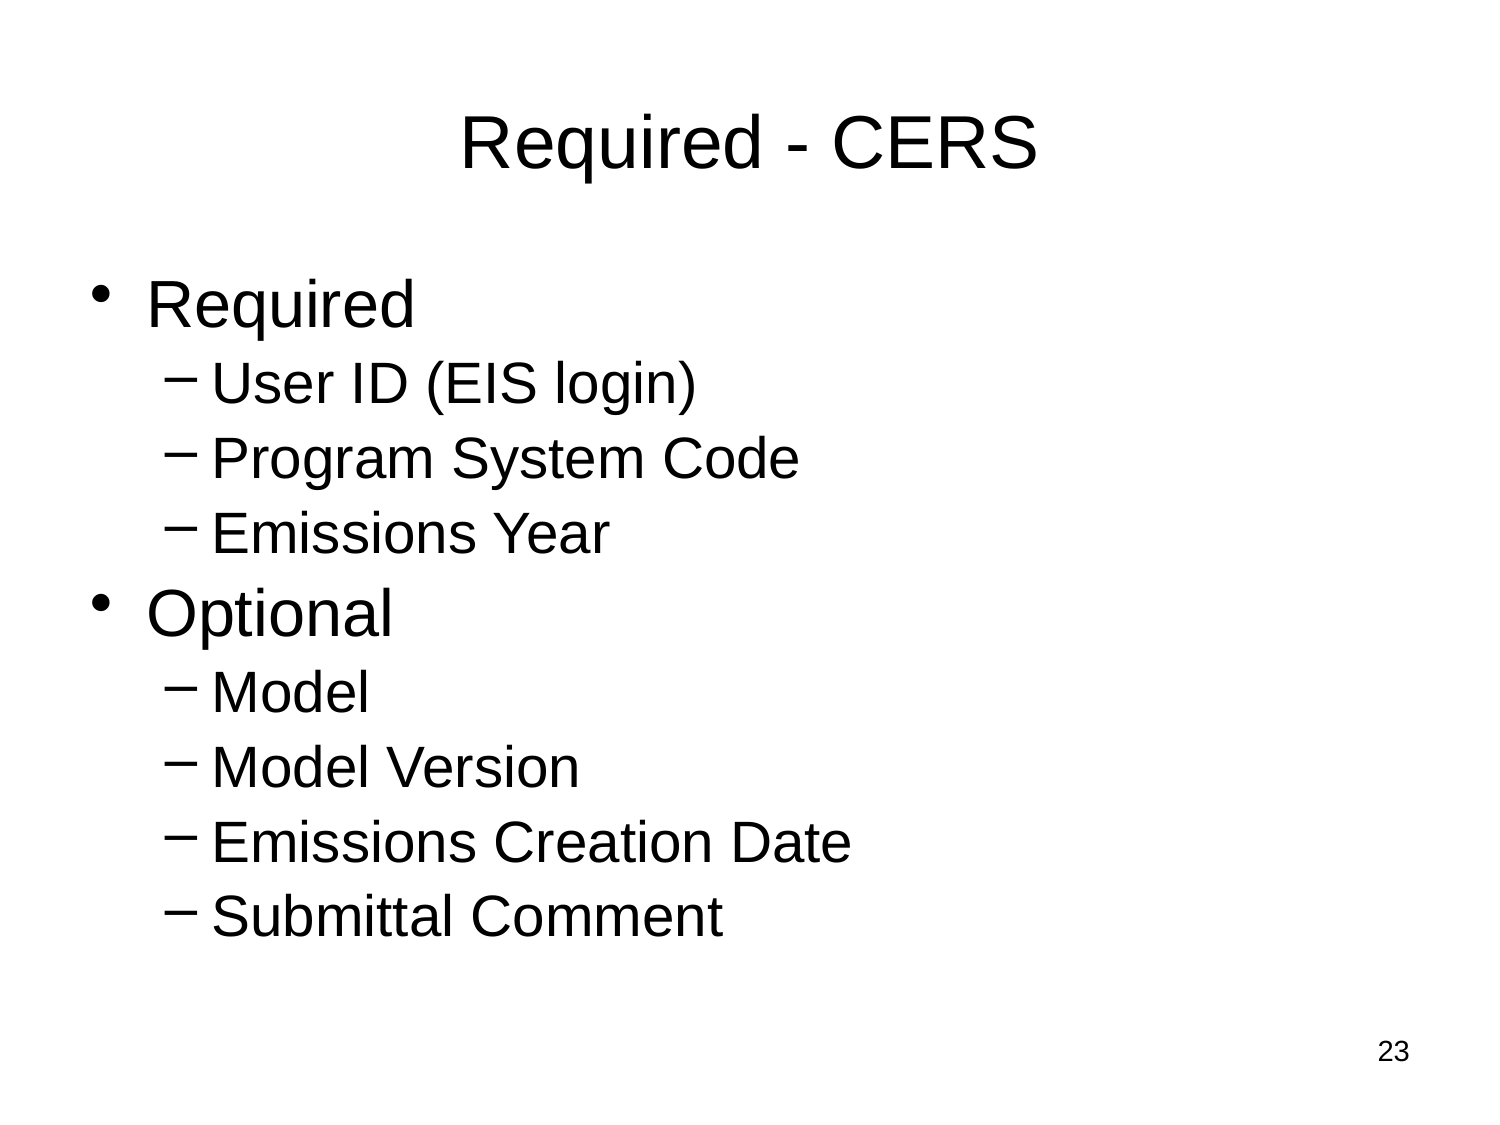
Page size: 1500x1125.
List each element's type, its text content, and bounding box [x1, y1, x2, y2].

text_box Required User ID (EIS login) Program System Code Emissions Year Optional Model Model Version Emissions Creation Date Submittal Comment [74, 262, 1425, 1005]
text_box Required - CERS [74, 45, 1425, 233]
slide_number 23 [1074, 1024, 1426, 1103]
